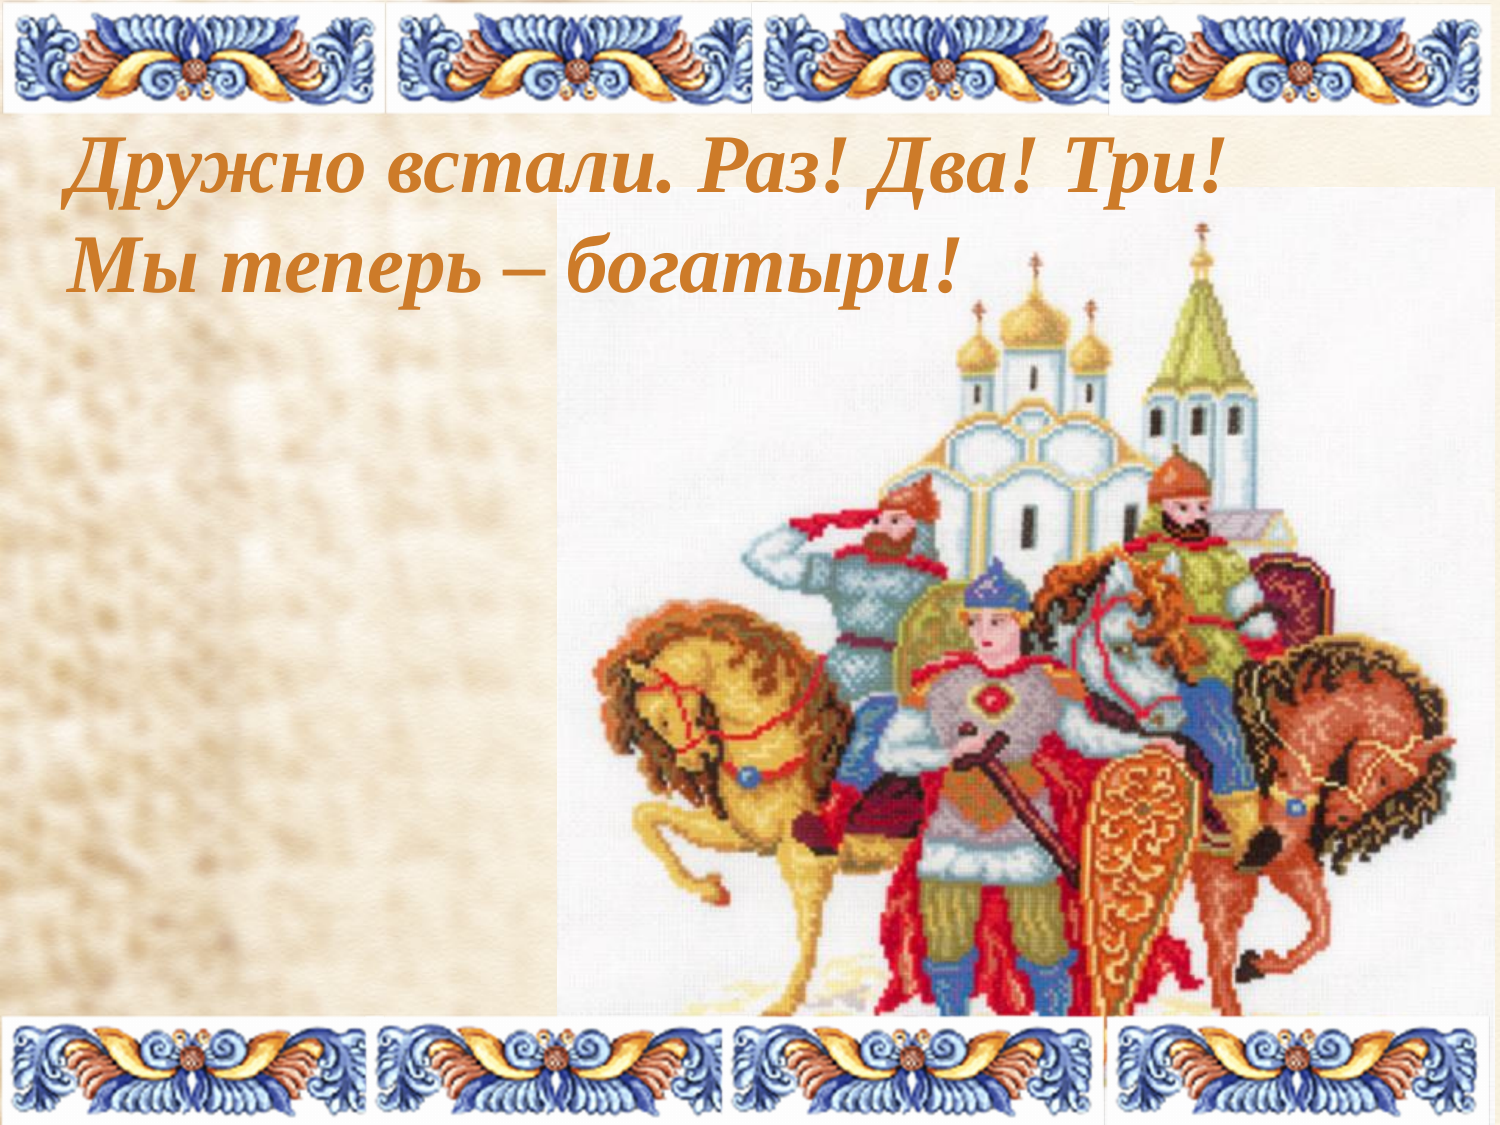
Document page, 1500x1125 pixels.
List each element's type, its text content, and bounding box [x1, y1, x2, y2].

picture [0, 0, 1500, 1125]
text_box Дружно встали. Раз! Два! Три! Мы теперь – богатыри! [53, 213, 551, 417]
